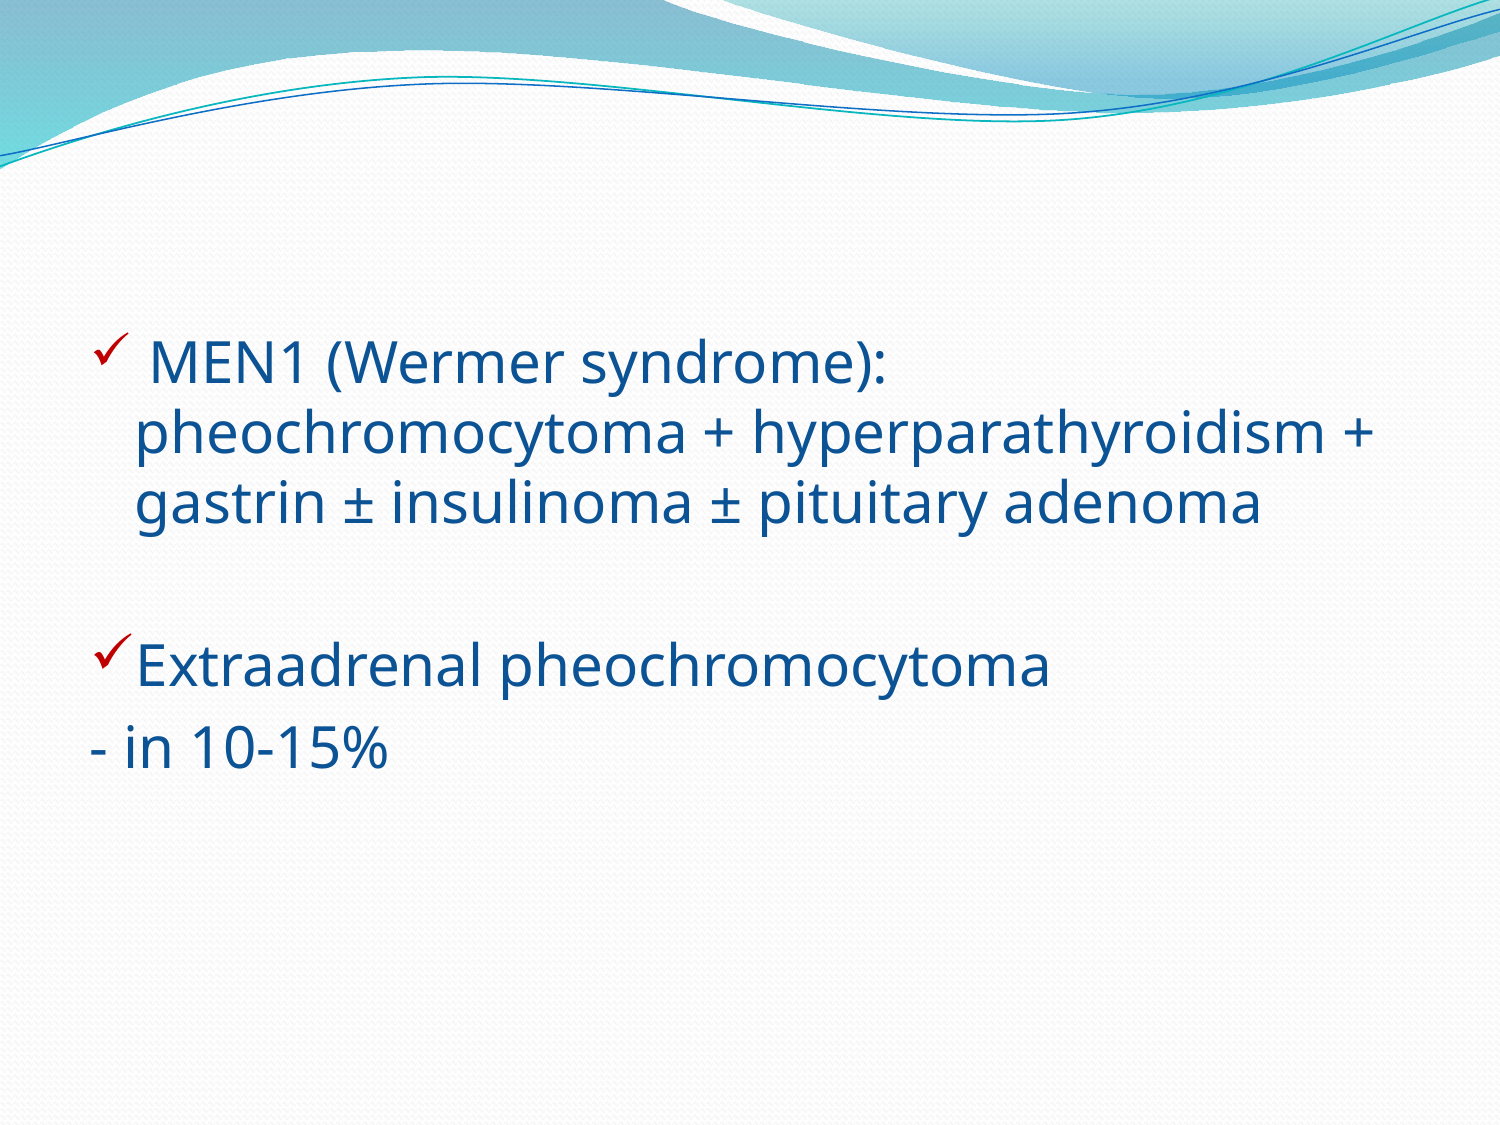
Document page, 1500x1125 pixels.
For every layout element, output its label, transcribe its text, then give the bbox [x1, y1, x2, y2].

list MEN1 (Wermer syndrome): pheochromocytoma + hyperparathyroidism + gastrin ± insulinoma ± pituitary adenoma Extraadrenal pheochromocytoma - in 10-15% [75, 317, 1425, 1038]
